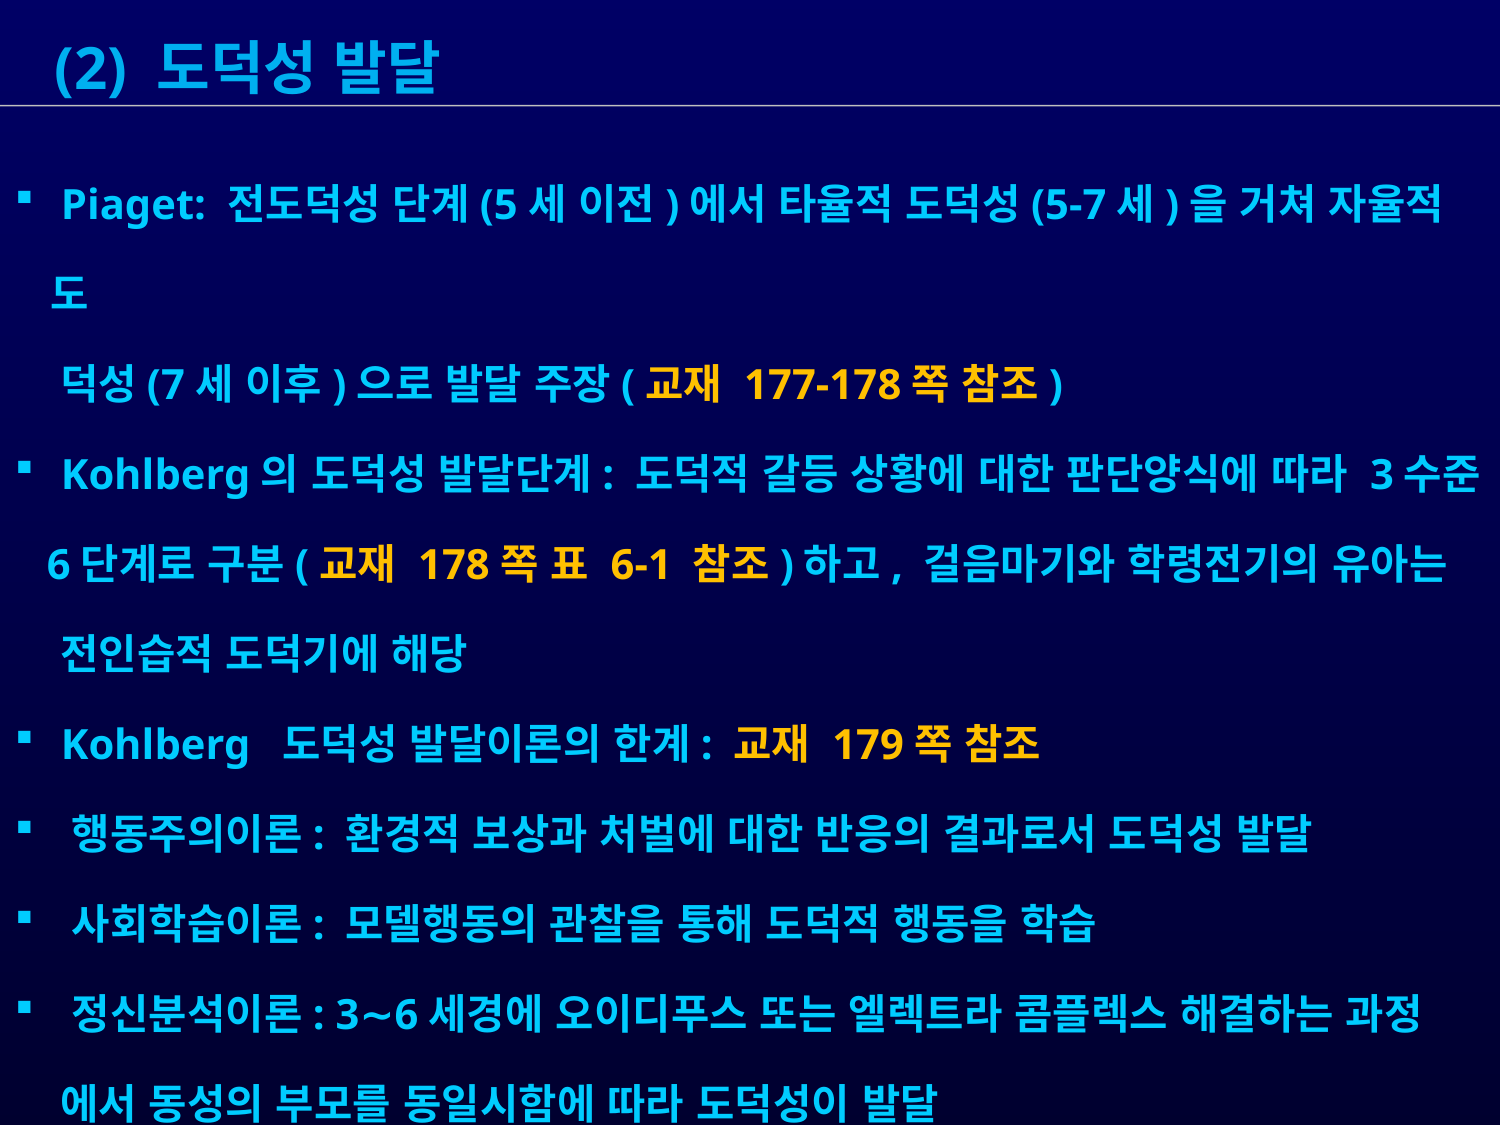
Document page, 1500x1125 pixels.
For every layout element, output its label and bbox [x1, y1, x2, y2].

text_box [0, 23, 1500, 1108]
